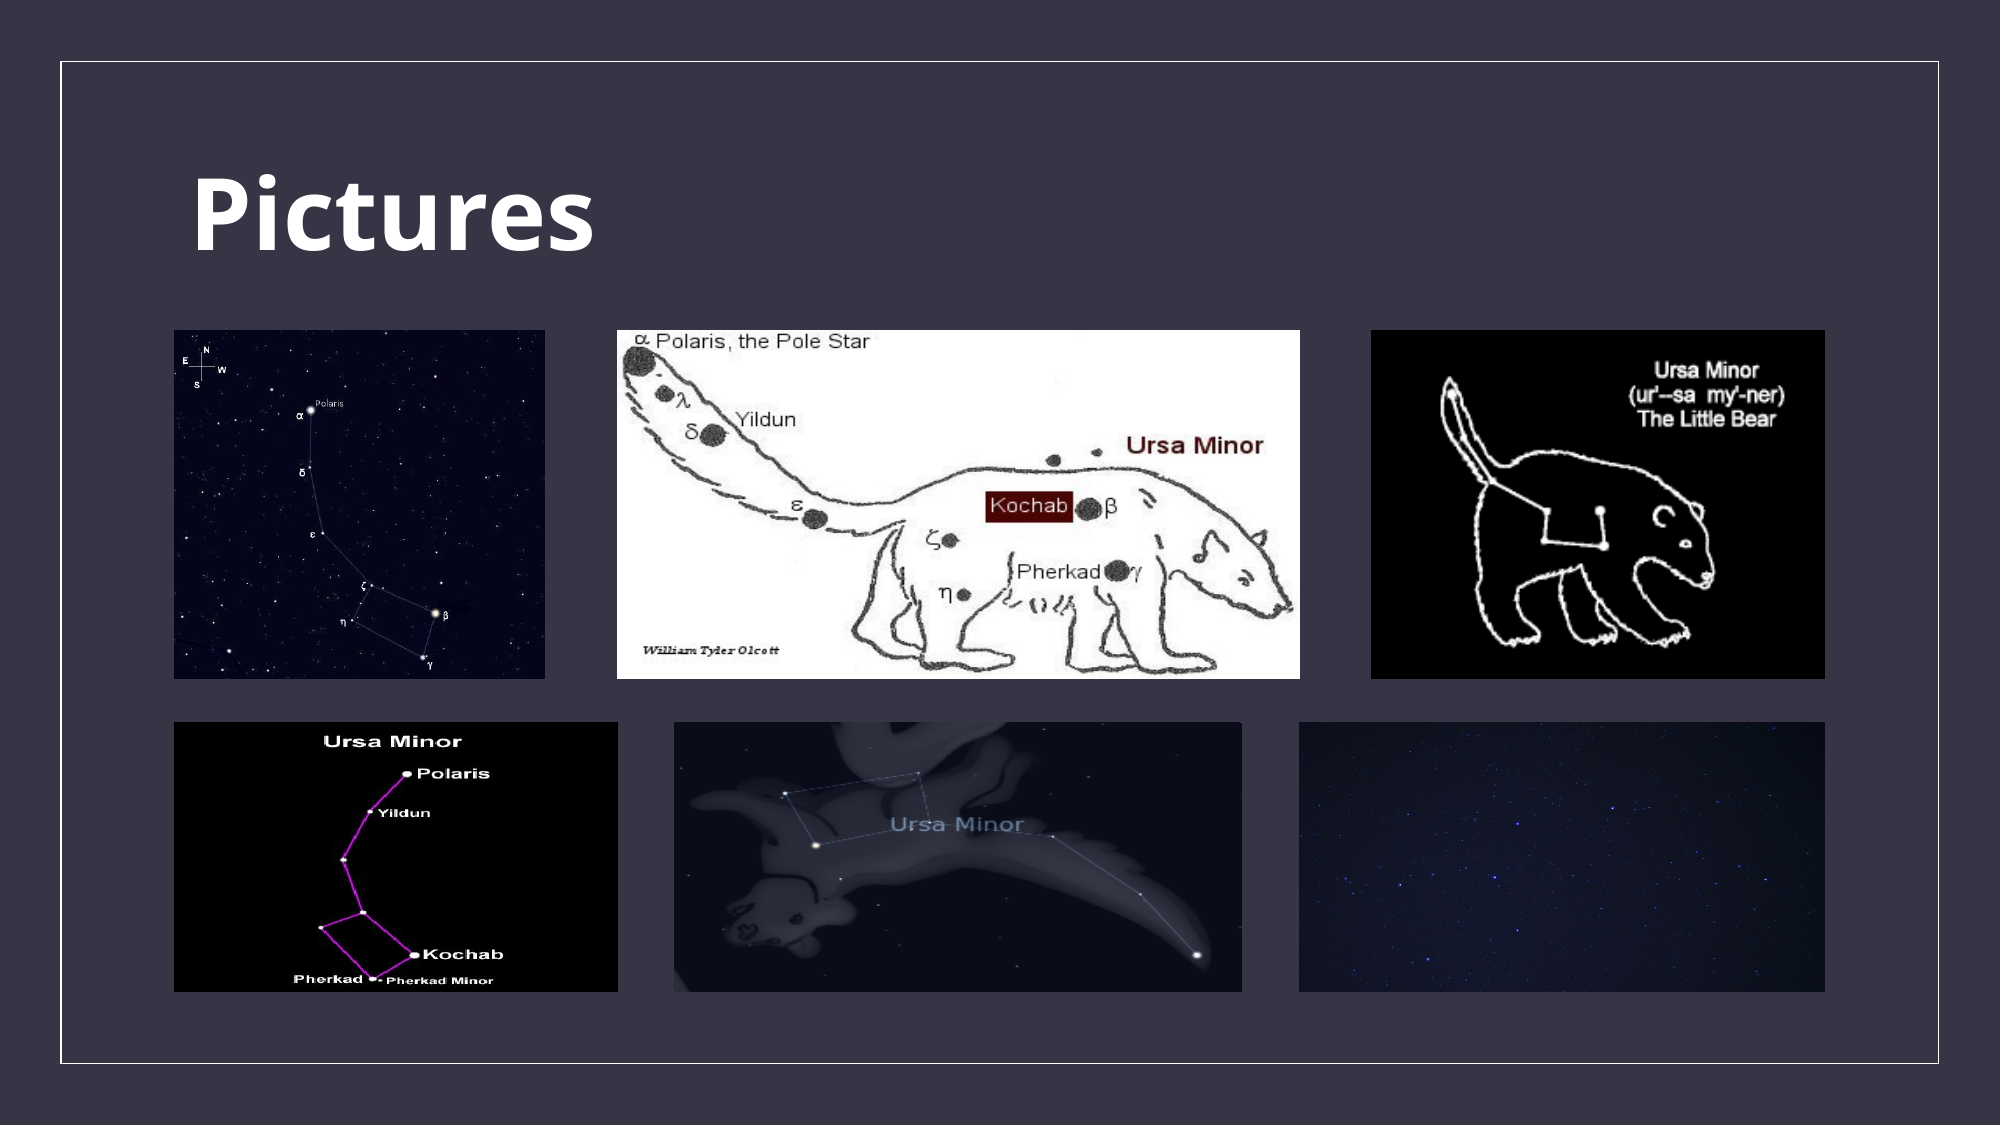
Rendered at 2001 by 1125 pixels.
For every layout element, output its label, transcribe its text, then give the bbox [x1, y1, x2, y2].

picture [674, 722, 1242, 992]
picture [1299, 722, 1825, 992]
picture [1371, 330, 1825, 679]
picture [174, 722, 618, 992]
title Pictures [174, 105, 1825, 331]
picture [174, 330, 545, 679]
picture [616, 330, 1300, 679]
